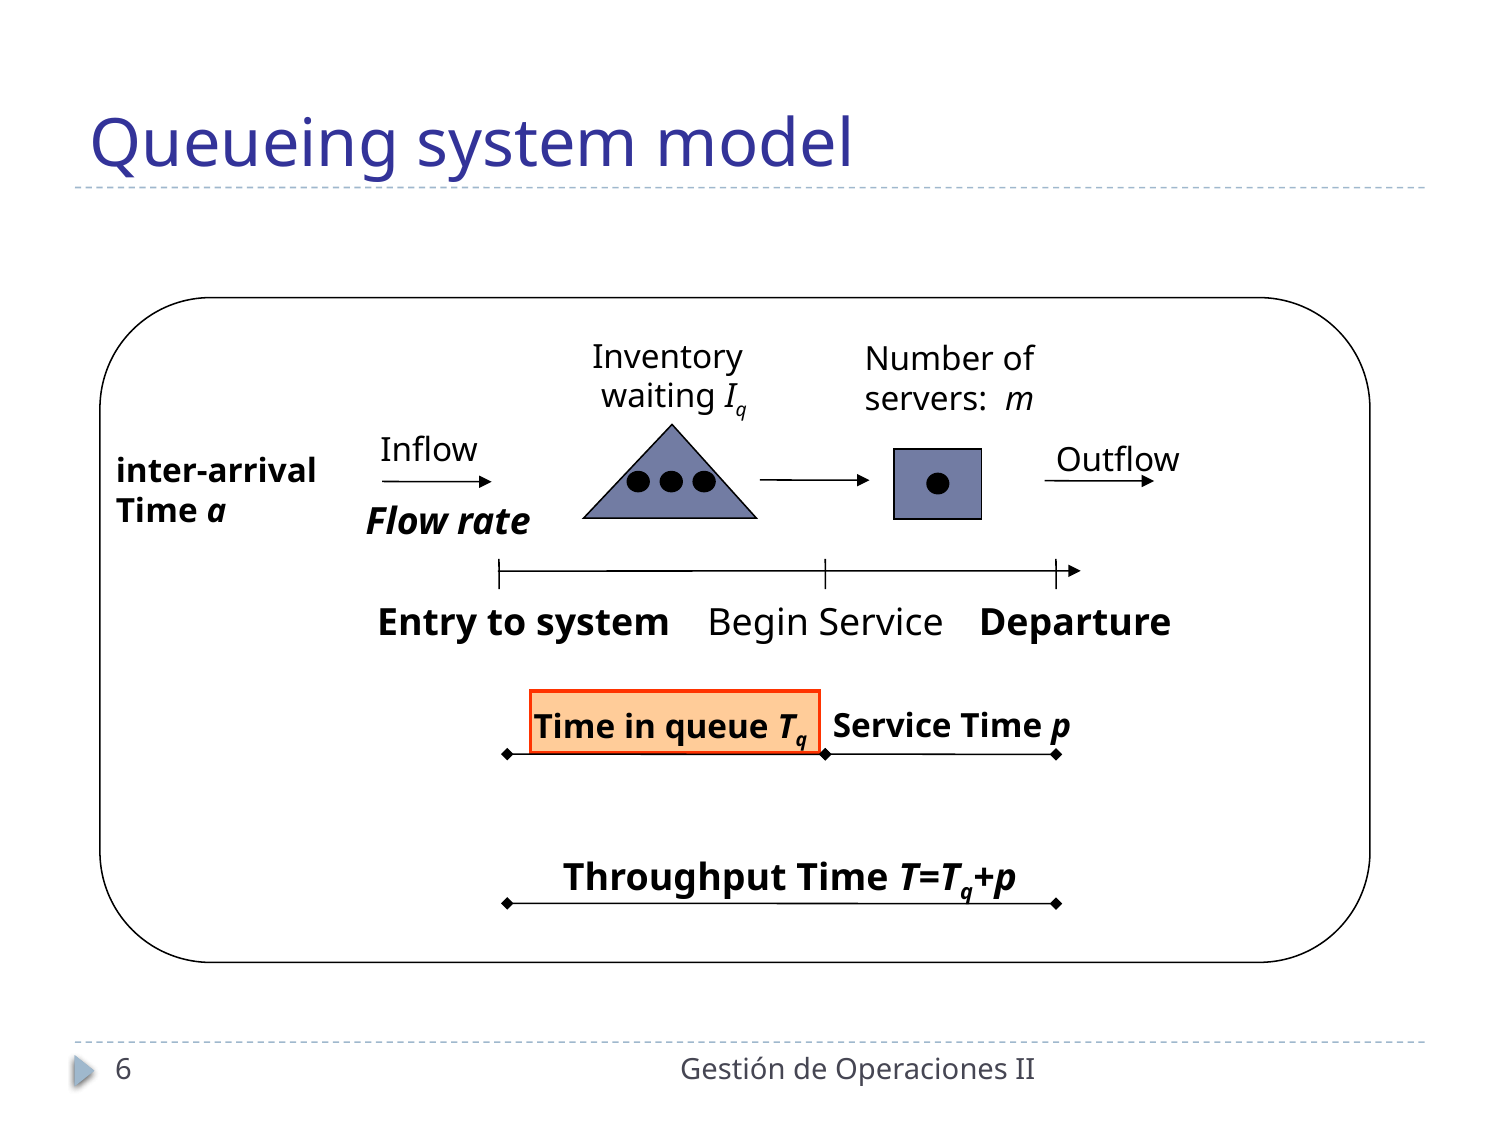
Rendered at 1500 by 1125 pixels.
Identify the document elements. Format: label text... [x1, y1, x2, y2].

text_box Flow rate [350, 489, 546, 550]
text_box Entry to system [362, 590, 686, 651]
slide_number 6 [100, 1042, 426, 1103]
text_box [99, 297, 1370, 963]
text_box [530, 691, 820, 697]
text_box Service Time p [818, 696, 1086, 752]
text_box [822, 752, 1063, 761]
text_box [501, 747, 518, 761]
text_box [1032, 897, 1063, 910]
text_box Inventory waiting Iq [560, 327, 762, 428]
text_box [627, 471, 650, 492]
text_box inter-arrival Time a [101, 441, 333, 537]
text_box [1057, 564, 1081, 578]
text_box [759, 473, 870, 487]
text_box Throughput Time T=Tq+p [548, 845, 1032, 911]
footer Gestión de Operaciones II [475, 1042, 1051, 1103]
text_box Outflow [1041, 430, 1195, 486]
text_box Time in queue Tq [518, 697, 822, 758]
text_box [382, 476, 492, 488]
text_box [927, 473, 949, 494]
text_box Departure [963, 590, 1187, 651]
text_box Inflow [365, 421, 493, 476]
text_box [660, 471, 683, 492]
text_box [893, 448, 982, 520]
text_box Begin Service [692, 590, 959, 651]
text_box Number of servers: m [849, 329, 1063, 425]
title Queueing system model [75, 37, 1425, 188]
text_box [693, 471, 716, 492]
text_box [501, 897, 548, 910]
